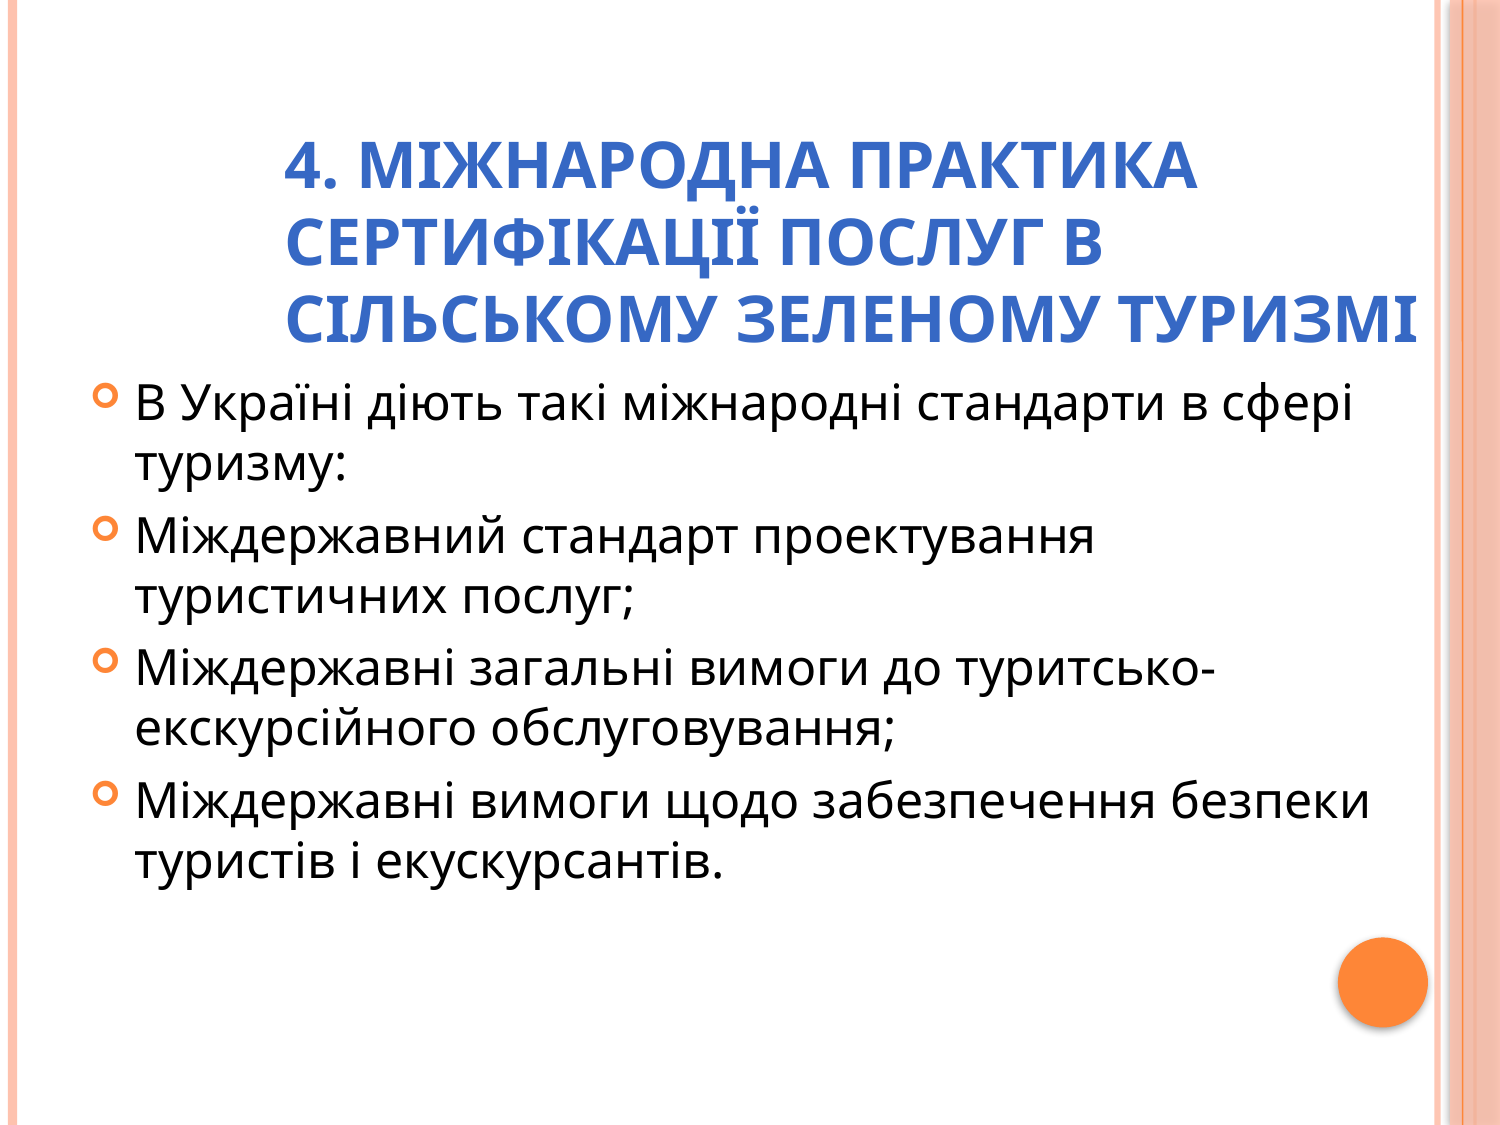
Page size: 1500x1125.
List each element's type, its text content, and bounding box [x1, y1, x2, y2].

list В Україні діють такі міжнародні стандарти в сфері туризму: Міждержавний стандарт проектування туристичних послуг; Міждержавні загальні вимоги до туритсько-екскурсійного обслуговування; Міждержавні вимоги щодо забезпечення безпеки туристів і екускурсантів. [75, 363, 1425, 1055]
title 4. Міжнародна практика сертифікації послуг в сільському зеленому туризмі [269, 93, 1454, 364]
